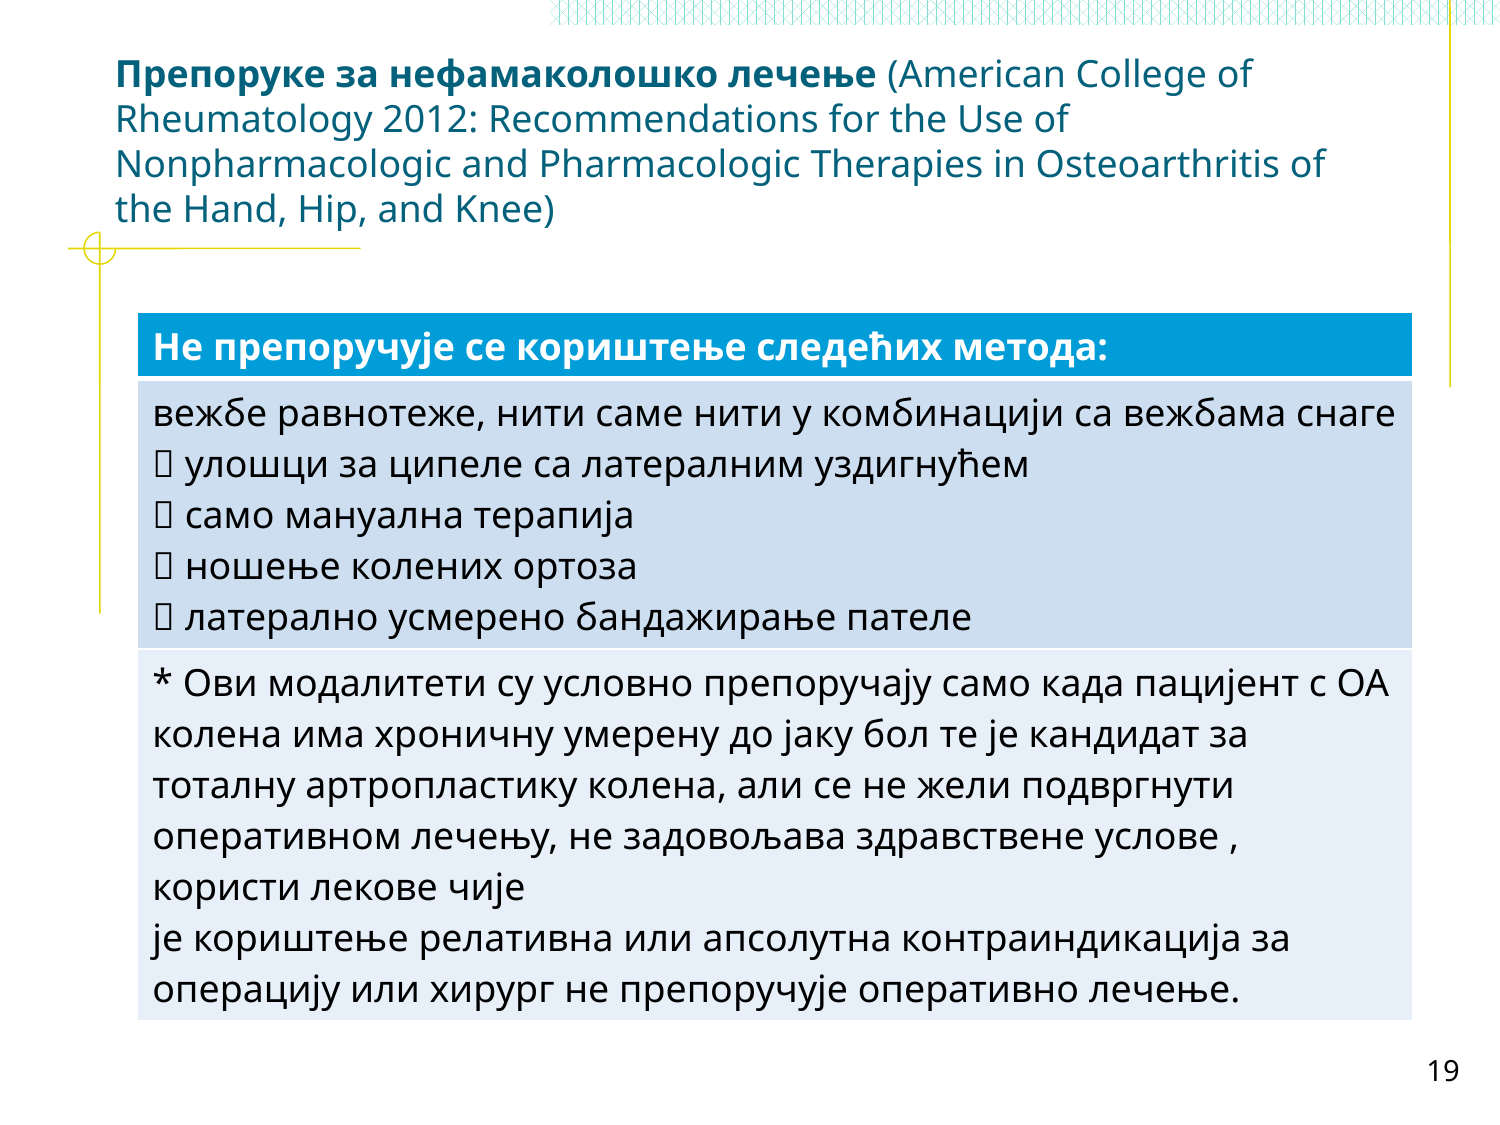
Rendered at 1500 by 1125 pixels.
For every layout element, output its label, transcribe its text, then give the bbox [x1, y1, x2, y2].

table_cell вежбе равнотеже, нити саме нити у комбинацији са вежбама снаге  улошци за ципеле са латералним уздигнућем  само мануална терапија  ношење колених ортоза  латерално усмерено бандажирање пателе [138, 381, 1412, 648]
title Препоруке за нефамаколошко лечење (American College of Rheumatology 2012: Recommendations for the Use of Nonpharmacologic and Pharmacologic Therapies in Osteoarthritis of the Hand, Hip, and Knee) [99, 49, 1376, 238]
table_header Не препоручује се кориштење следећих метода: [138, 313, 1412, 376]
slide_number 19 [1162, 1025, 1475, 1100]
table_cell * Ови модалитети су условно препоручају само када пацијент с ОА колена има хроничну умерену до јаку бол те је кандидат за тоталну артропластику колена, али се не жели подвргнути оперативном лечењу, не задовољава здравствене услове , користи лекове чије је кориштење релативна или апсолутна контраиндикација за операцију или хирург не препоручује оперативно лечење. [138, 650, 1412, 1020]
